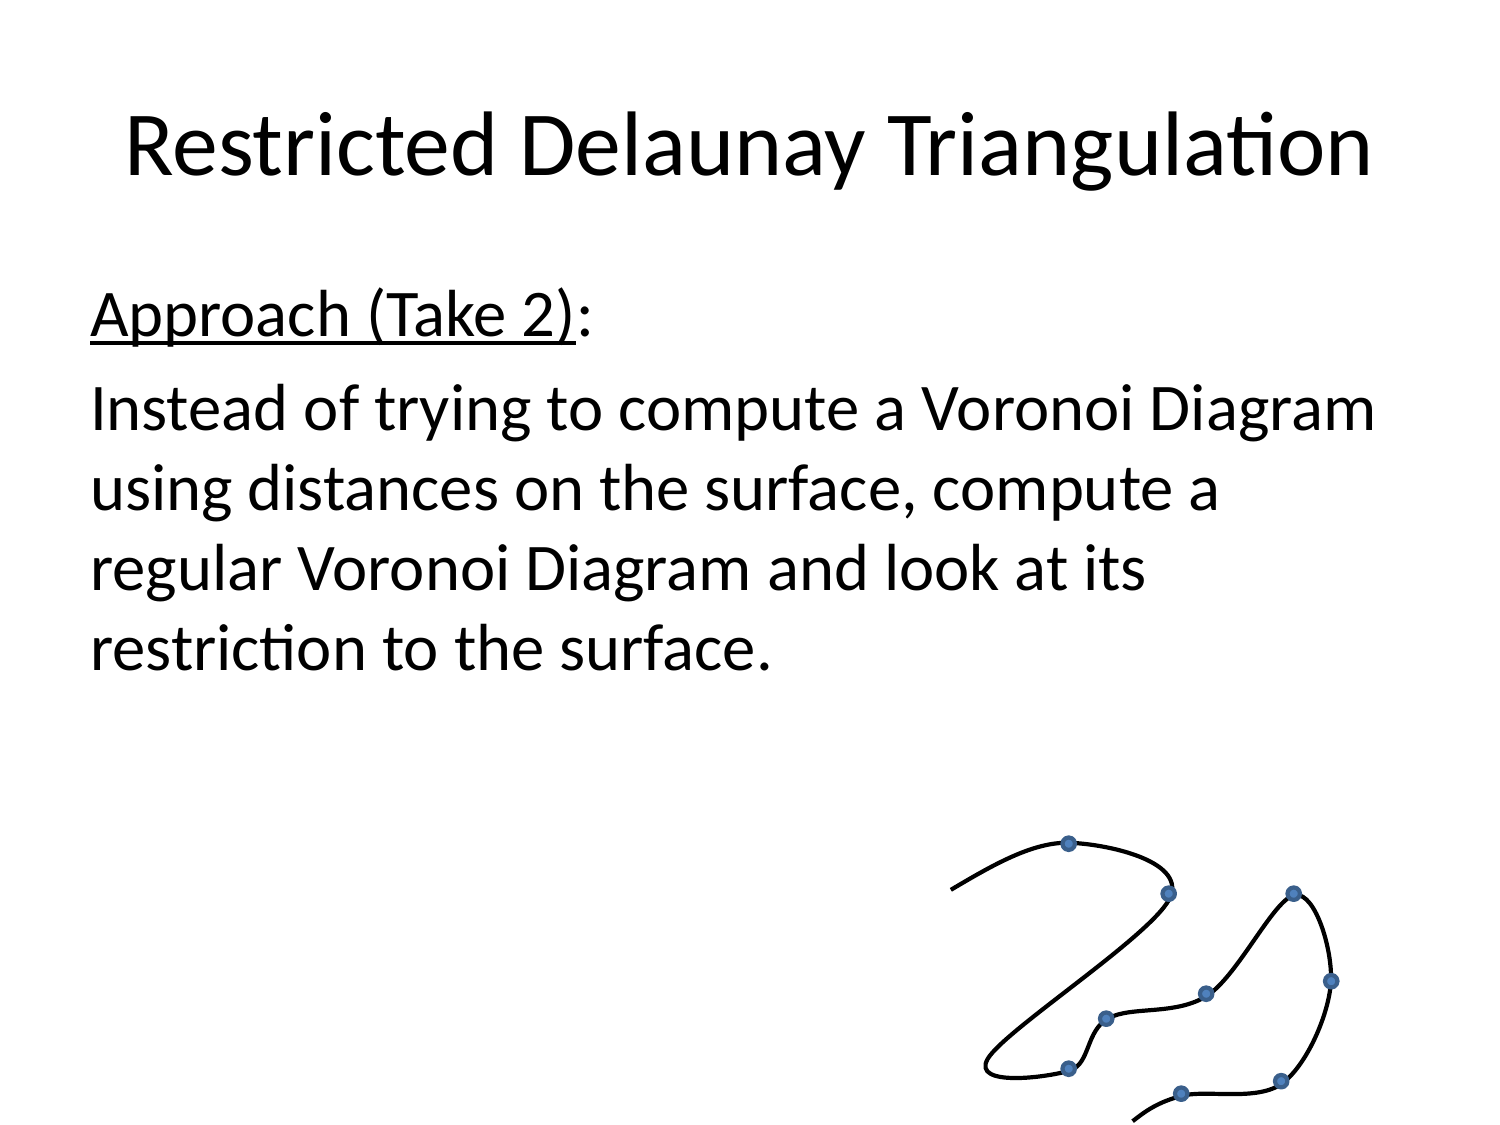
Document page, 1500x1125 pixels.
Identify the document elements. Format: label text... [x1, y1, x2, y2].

text_box [1097, 1010, 1115, 1027]
text_box [1160, 885, 1177, 902]
text_box [1172, 1085, 1190, 1102]
title Restricted Delaunay Triangulation [75, 45, 1425, 233]
text_box [1322, 972, 1340, 990]
text_box [1060, 1060, 1078, 1078]
text_box [1272, 1072, 1290, 1090]
text_box [1285, 885, 1303, 902]
text_box [1060, 835, 1078, 853]
list Approach (Take 2): Instead of trying to compute a Voronoi Diagram using distances on the surface, compute a regular Voronoi Diagram and look at its restriction to the surface. [75, 262, 1425, 1125]
text_box [950, 842, 1332, 1122]
text_box [1197, 985, 1215, 1003]
